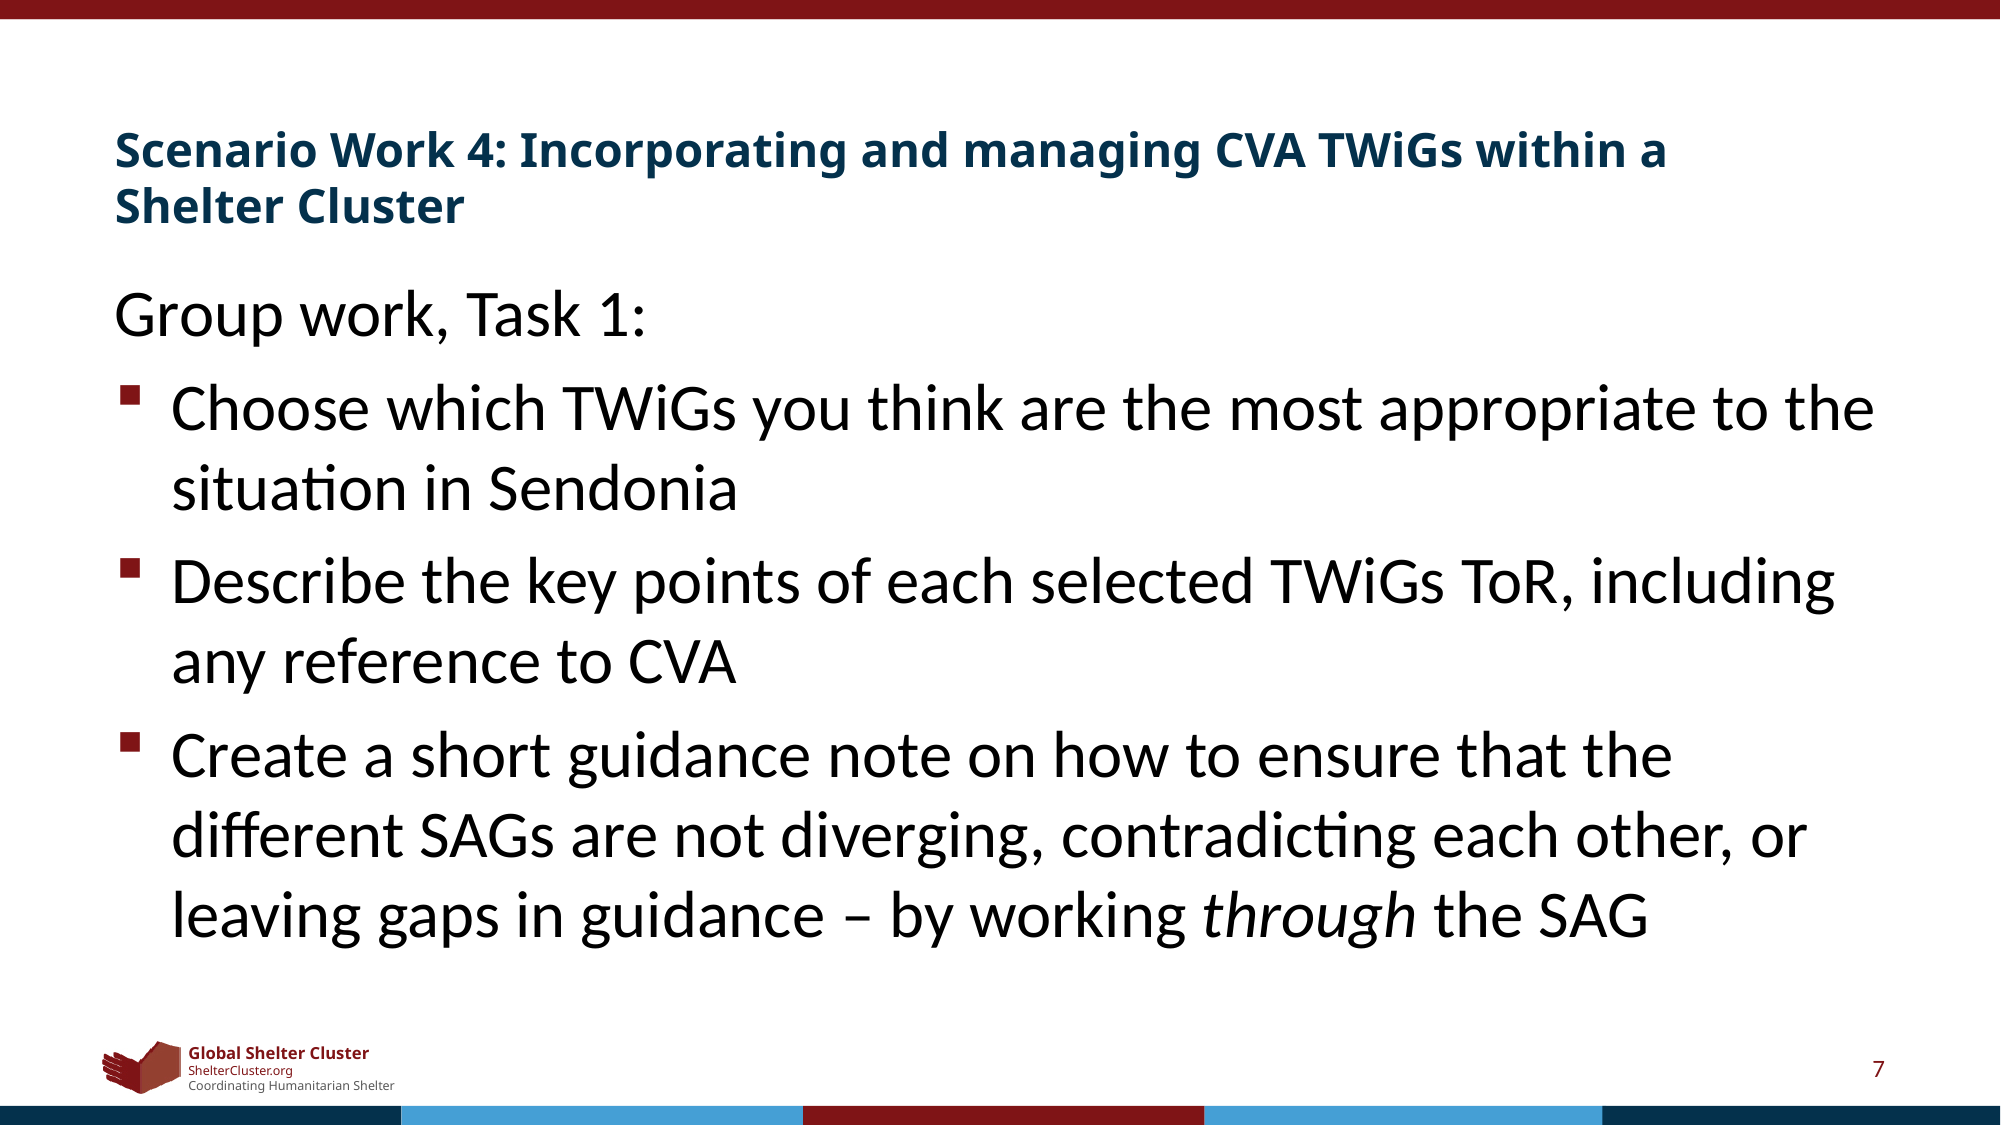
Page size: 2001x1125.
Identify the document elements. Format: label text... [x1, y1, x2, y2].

slide_number 7 [1433, 1037, 1900, 1098]
list Group work, Task 1: Choose which TWiGs you think are the most appropriate to the situation in Sendonia Describe the key points of each selected TWiGs ToR, including any reference to CVA Create a short guidance note on how to ensure that the different SAGs are not diverging, contradicting each other, or leaving gaps in guidance – by working through the SAG [99, 262, 1900, 1005]
title Scenario Work 4: Incorporating and managing CVA TWiGs within a Shelter Cluster [99, 111, 1863, 262]
picture [102, 1041, 181, 1094]
